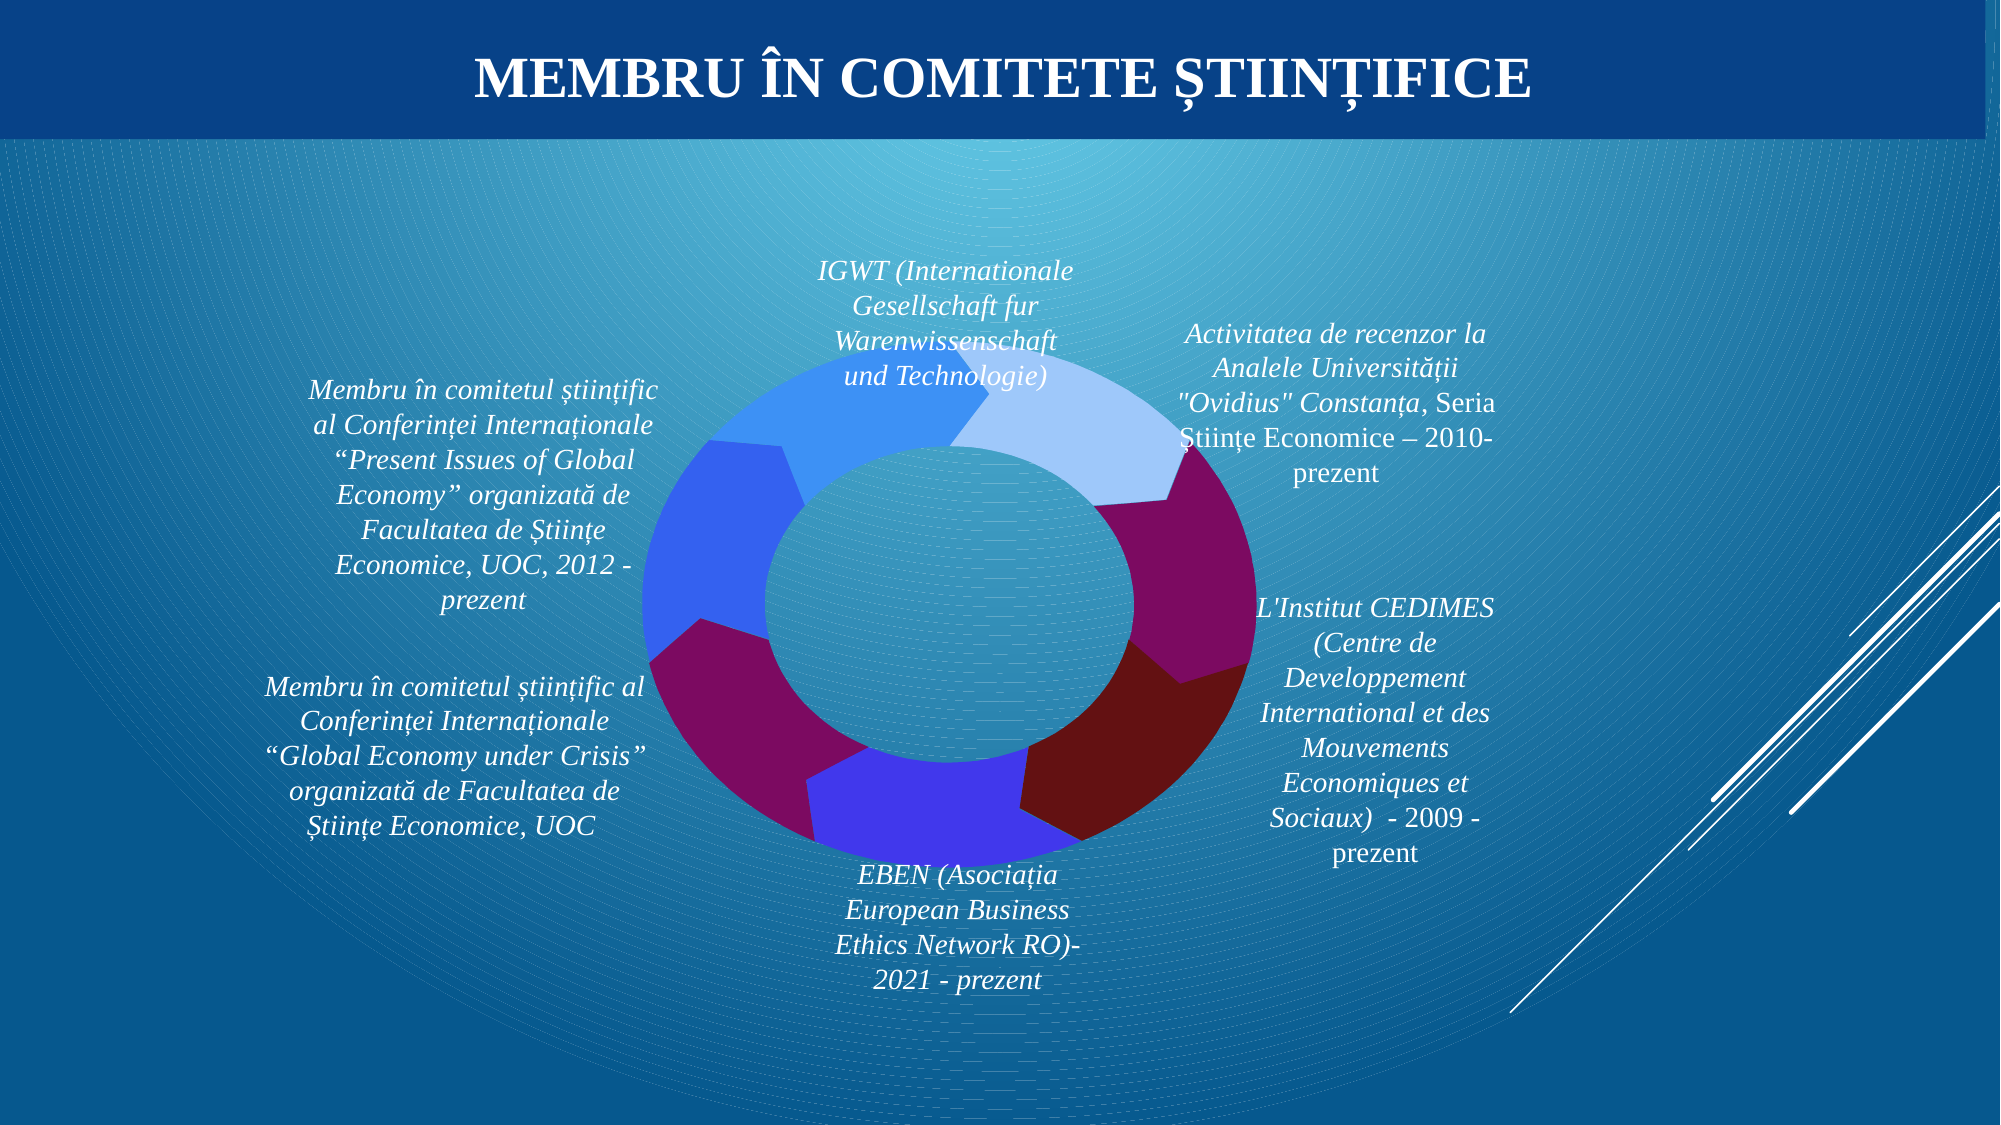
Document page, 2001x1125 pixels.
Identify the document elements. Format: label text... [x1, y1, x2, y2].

text_box EBEN (Asociația European Business Ethics Network RO)- 2021 - prezent [809, 868, 1106, 1003]
text_box Activitatea de recenzor la Analele Universității "Ovidius" Constanța, Seria Științe Economice – 2010-prezent [1159, 306, 1513, 497]
text_box Membru în comitetul științific al Conferinței Internaționale “Present Issues of Global Economy” organizată de Facultatea de Științe Economice, UOC, 2012 - prezent [282, 362, 642, 623]
text_box L'Institut CEDIMES (Centre de Developpement International et des Mouvements Economiques et Sociaux) - 2009 - prezent [1227, 580, 1524, 876]
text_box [642, 341, 1257, 868]
text_box Membru în comitete științifice [0, 0, 1986, 140]
text_box Membru în comitetul științific al Conferinței Internaționale “Global Economy under Crisis” organizată de Facultatea de Științe Economice, UOC [242, 659, 642, 849]
text_box IGWT (Internationale Gesellschaft fur Warenwissenschaft und Technologie) [795, 244, 1097, 341]
